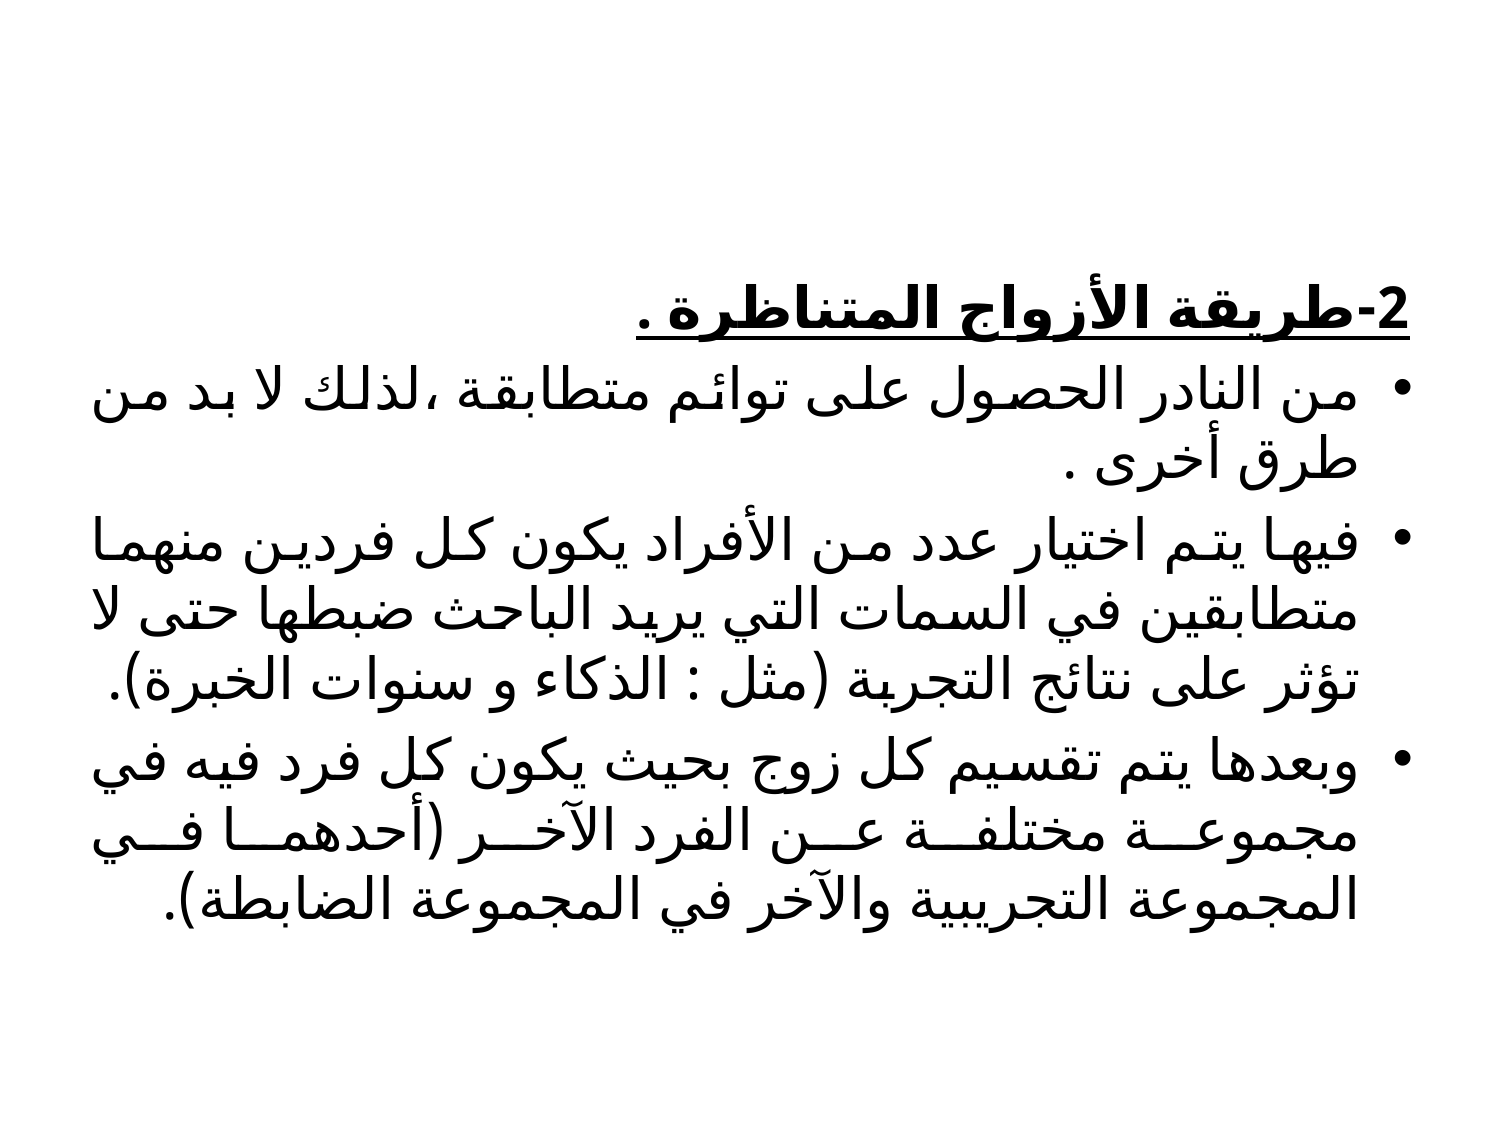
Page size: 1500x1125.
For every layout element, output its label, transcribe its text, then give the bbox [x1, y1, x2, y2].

list 2-طريقة الأزواج المتناظرة . من النادر الحصول على توائم متطابقة ،لذلك لا بد من طرق أخرى . فيها يتم اختيار عدد من الأفراد يكون كل فردين منهما متطابقين في السمات التي يريد الباحث ضبطها حتى لا تؤثر على نتائج التجربة (مثل : الذكاء و سنوات الخبرة). وبعدها يتم تقسيم كل زوج بحيث يكون كل فرد فيه في مجموعة مختلفة عن الفرد الآخر (أحدهما في المجموعة التجريبية والآخر في المجموعة الضابطة). [75, 262, 1425, 1005]
